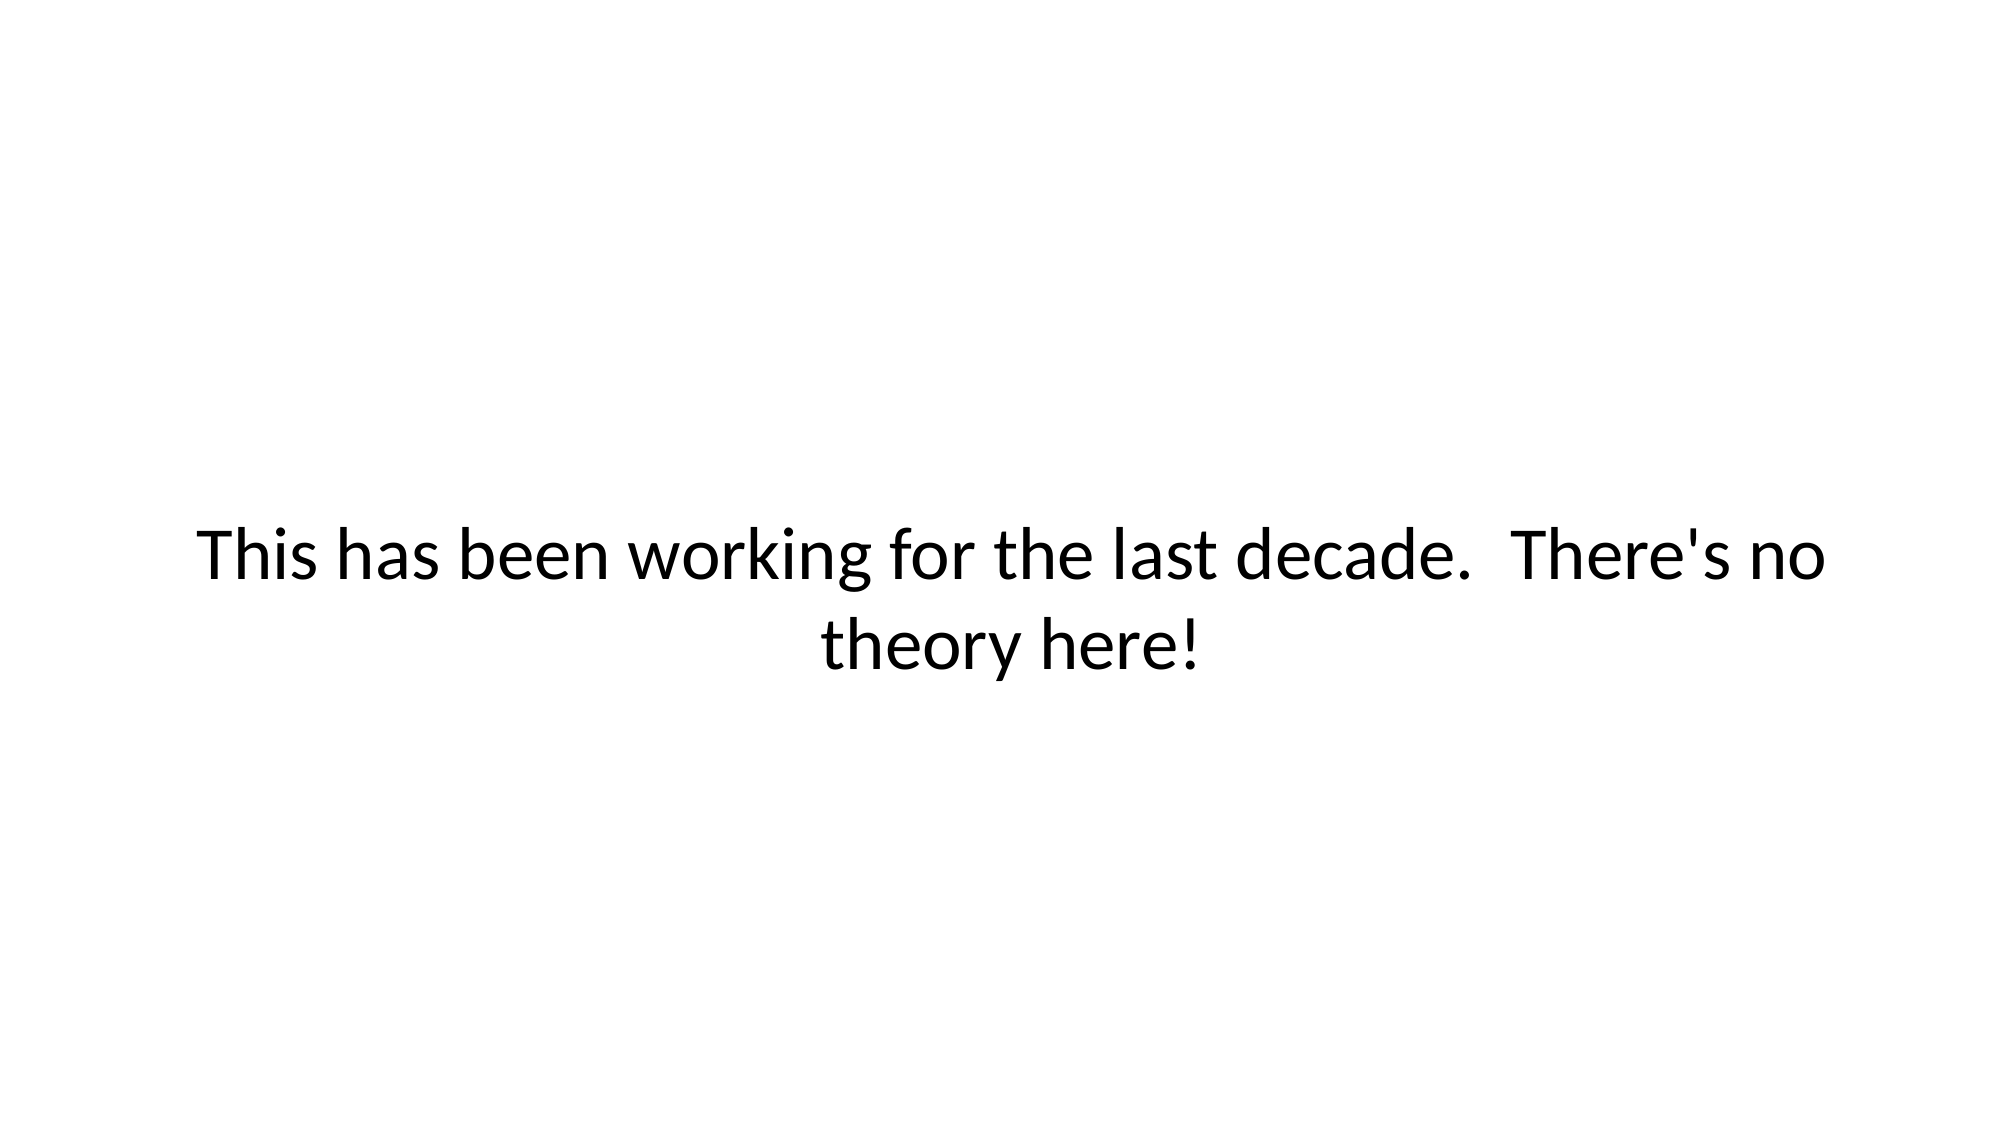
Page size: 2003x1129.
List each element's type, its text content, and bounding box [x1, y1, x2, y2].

title This has been working for the last decade. There's no theory here! [160, 172, 1864, 1017]
